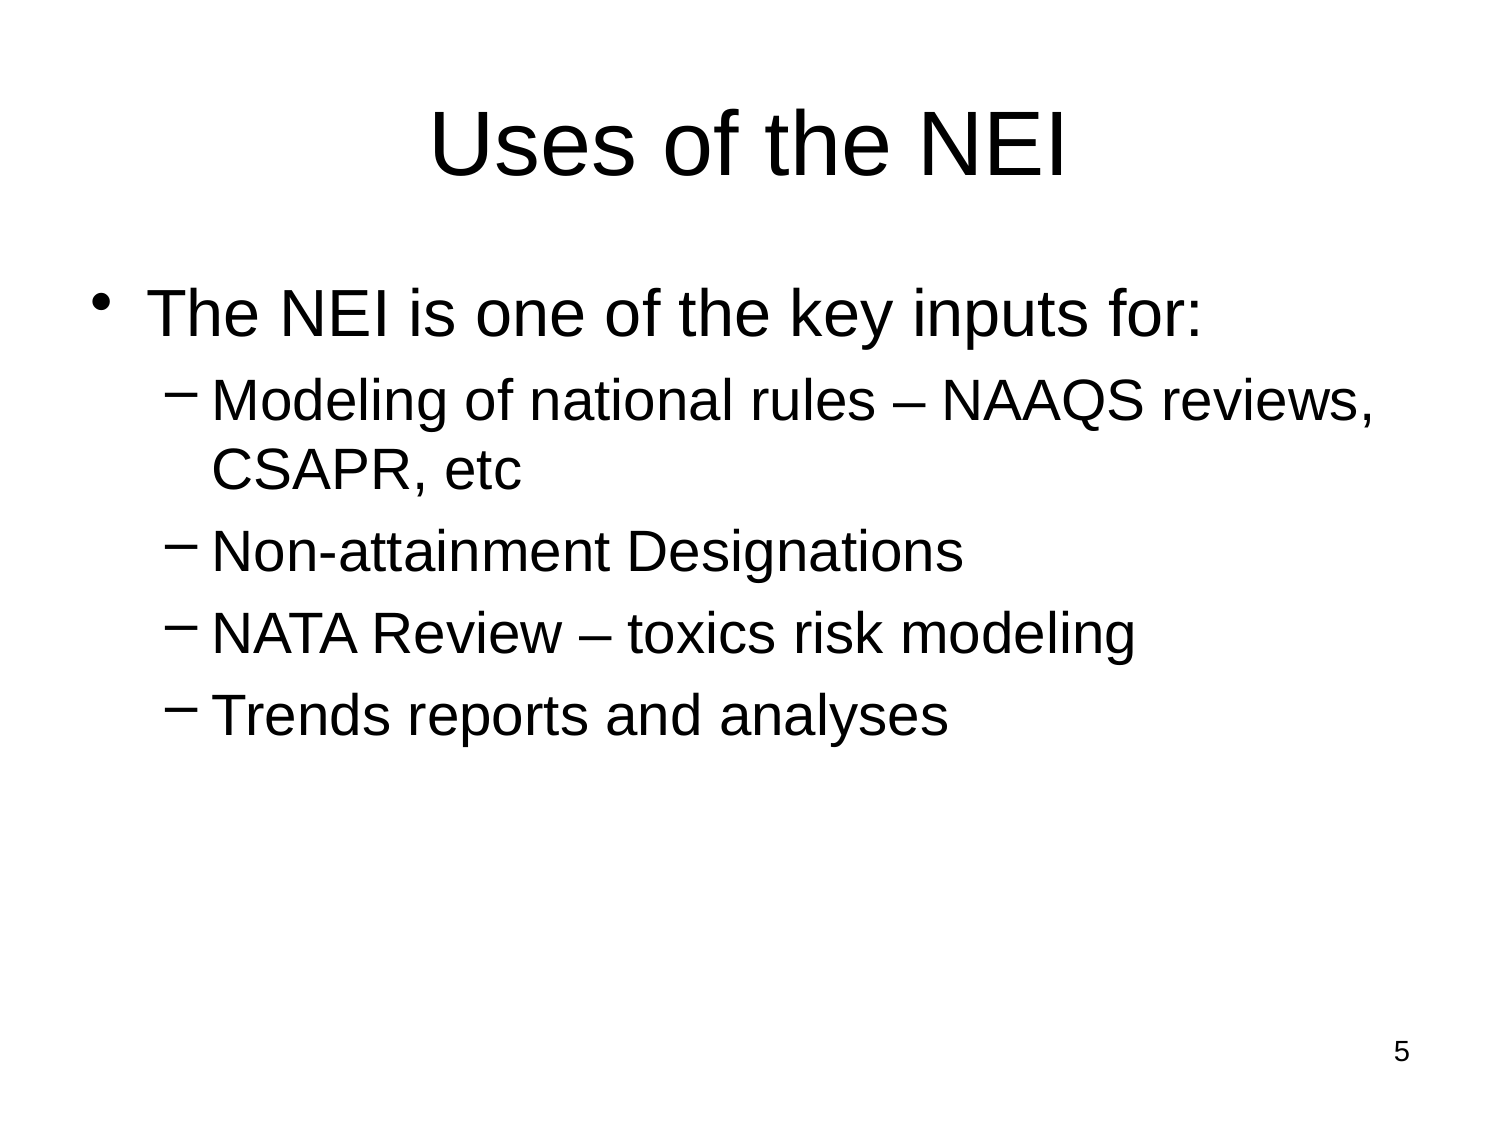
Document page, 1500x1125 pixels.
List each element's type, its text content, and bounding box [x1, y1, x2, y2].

title Uses of the NEI [74, 44, 1426, 233]
slide_number 5 [1074, 1024, 1426, 1103]
list The NEI is one of the key inputs for: Modeling of national rules – NAAQS reviews, CSAPR, etc Non-attainment Designations NATA Review – toxics risk modeling Trends reports and analyses [74, 262, 1426, 1006]
